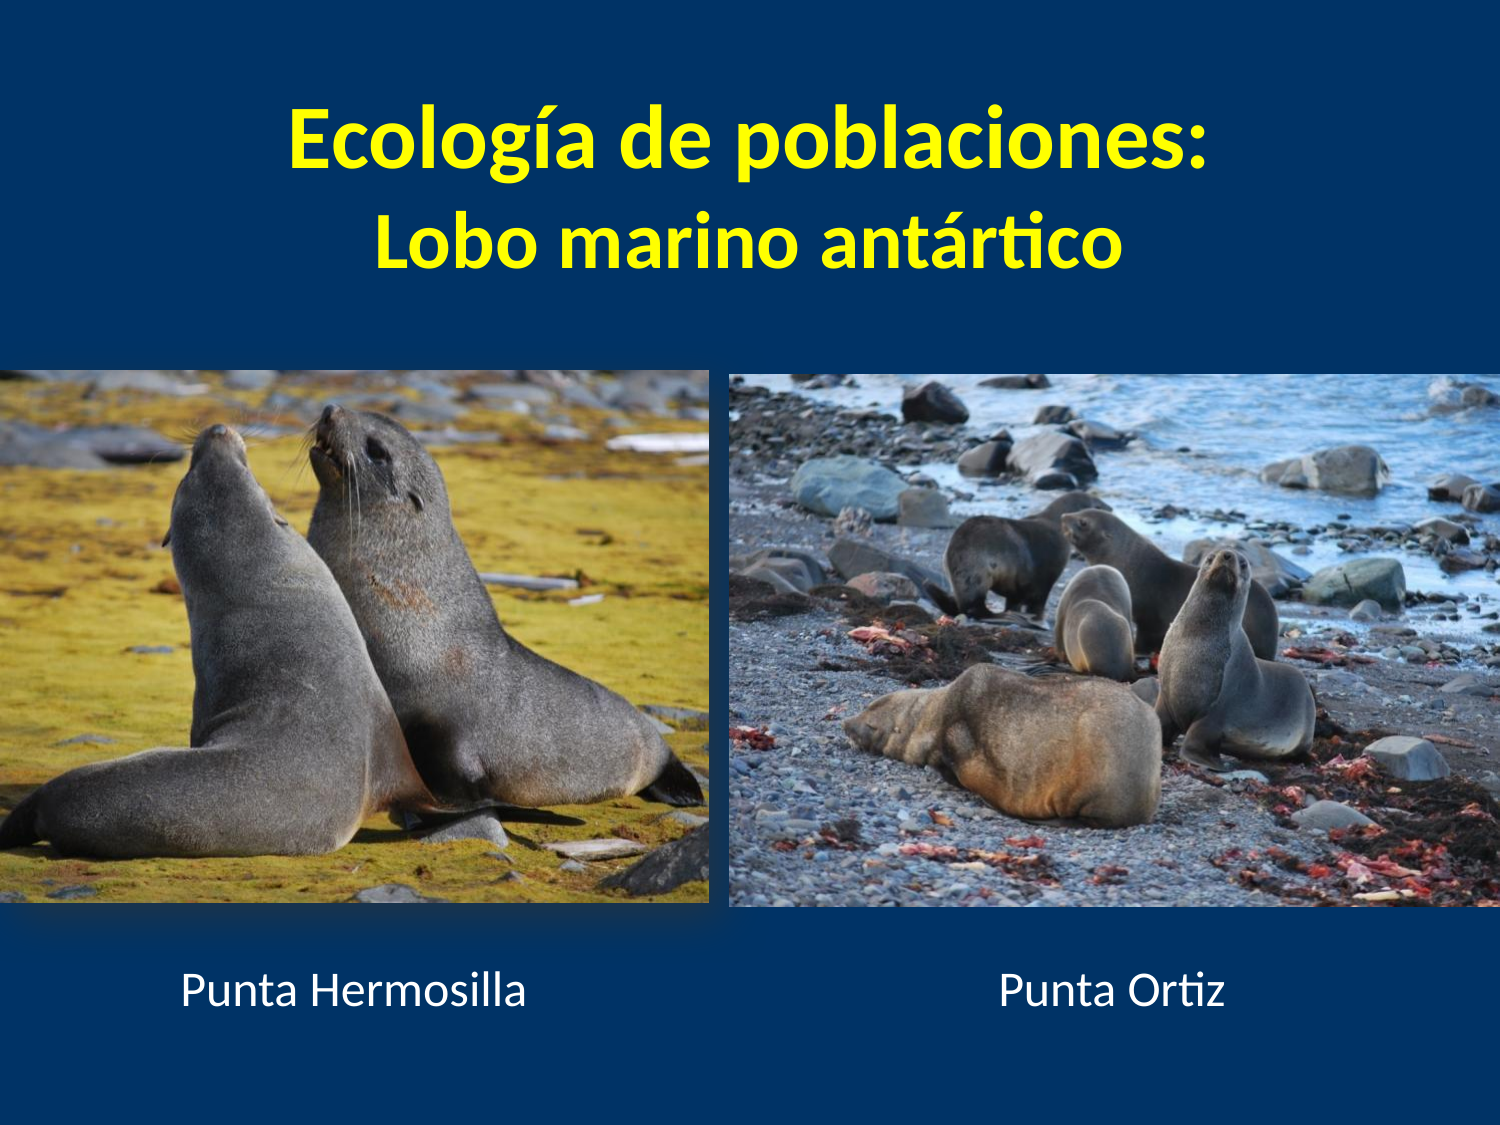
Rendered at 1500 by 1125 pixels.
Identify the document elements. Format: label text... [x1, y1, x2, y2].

text_box Punta Ortiz [983, 949, 1241, 1024]
text_box Ecología de poblaciones: Lobo marino antártico [74, 70, 1425, 293]
picture [0, 370, 709, 903]
text_box Punta Hermosilla [165, 949, 543, 1024]
picture [729, 374, 1500, 907]
